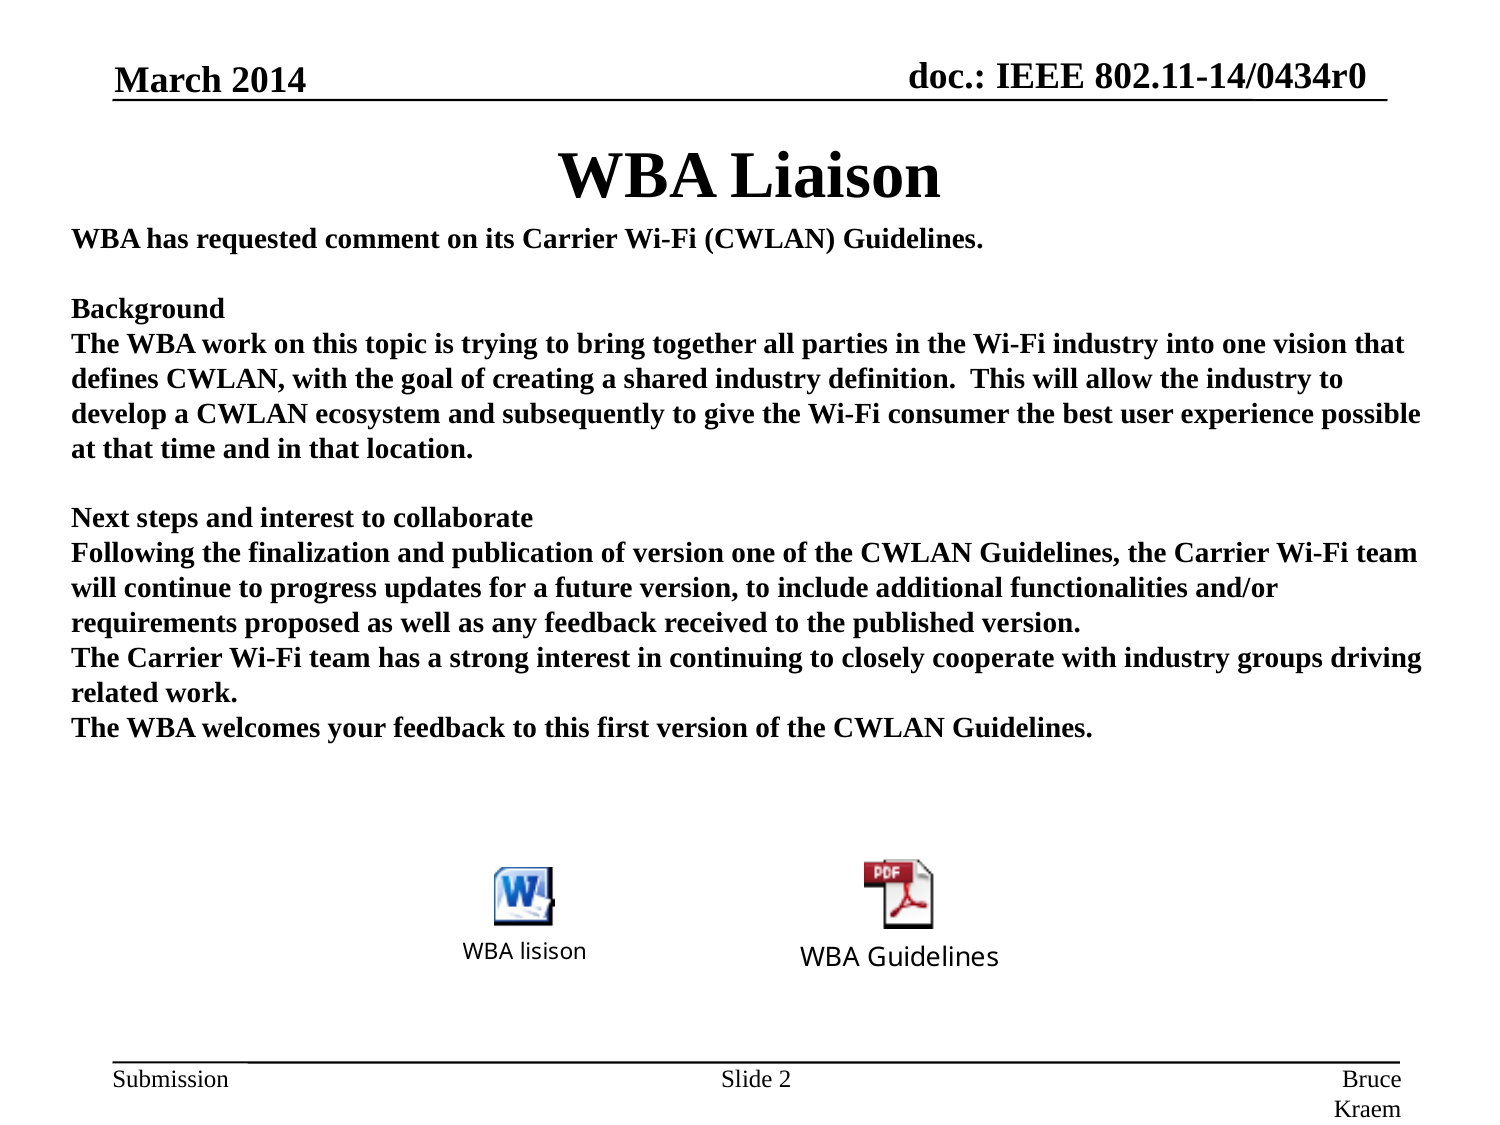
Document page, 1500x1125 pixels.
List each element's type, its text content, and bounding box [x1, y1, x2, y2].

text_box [791, 856, 1008, 1039]
title WBA Liaison [112, 112, 1388, 211]
text_box WBA has requested comment on its Carrier Wi-Fi (CWLAN) Guidelines. Background The WBA work on this topic is trying to bring together all parties in the Wi-Fi industry into one vision that defines CWLAN, with the goal of creating a shared industry definition. This will allow the industry to develop a CWLAN ecosystem and subsequently to give the Wi-Fi consumer the best user experience possible at that time and in that location. Next steps and interest to collaborate Following the finalization and publication of version one of the CWLAN Guidelines, the Carrier Wi-Fi team will continue to progress updates for a future version, to include additional functionalities and/or requirements proposed as well as any feedback received to the published version. The Carrier Wi-Fi team has a strong interest in continuing to closely cooperate with industry groups driving related work. The WBA welcomes your feedback to this first version of the CWLAN Guidelines. [56, 211, 1444, 751]
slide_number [114, 54, 366, 100]
slide_number Slide 2 [714, 1062, 798, 1093]
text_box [432, 866, 616, 1022]
footer Bruce Kraemer, Marvell [1325, 1062, 1402, 1093]
